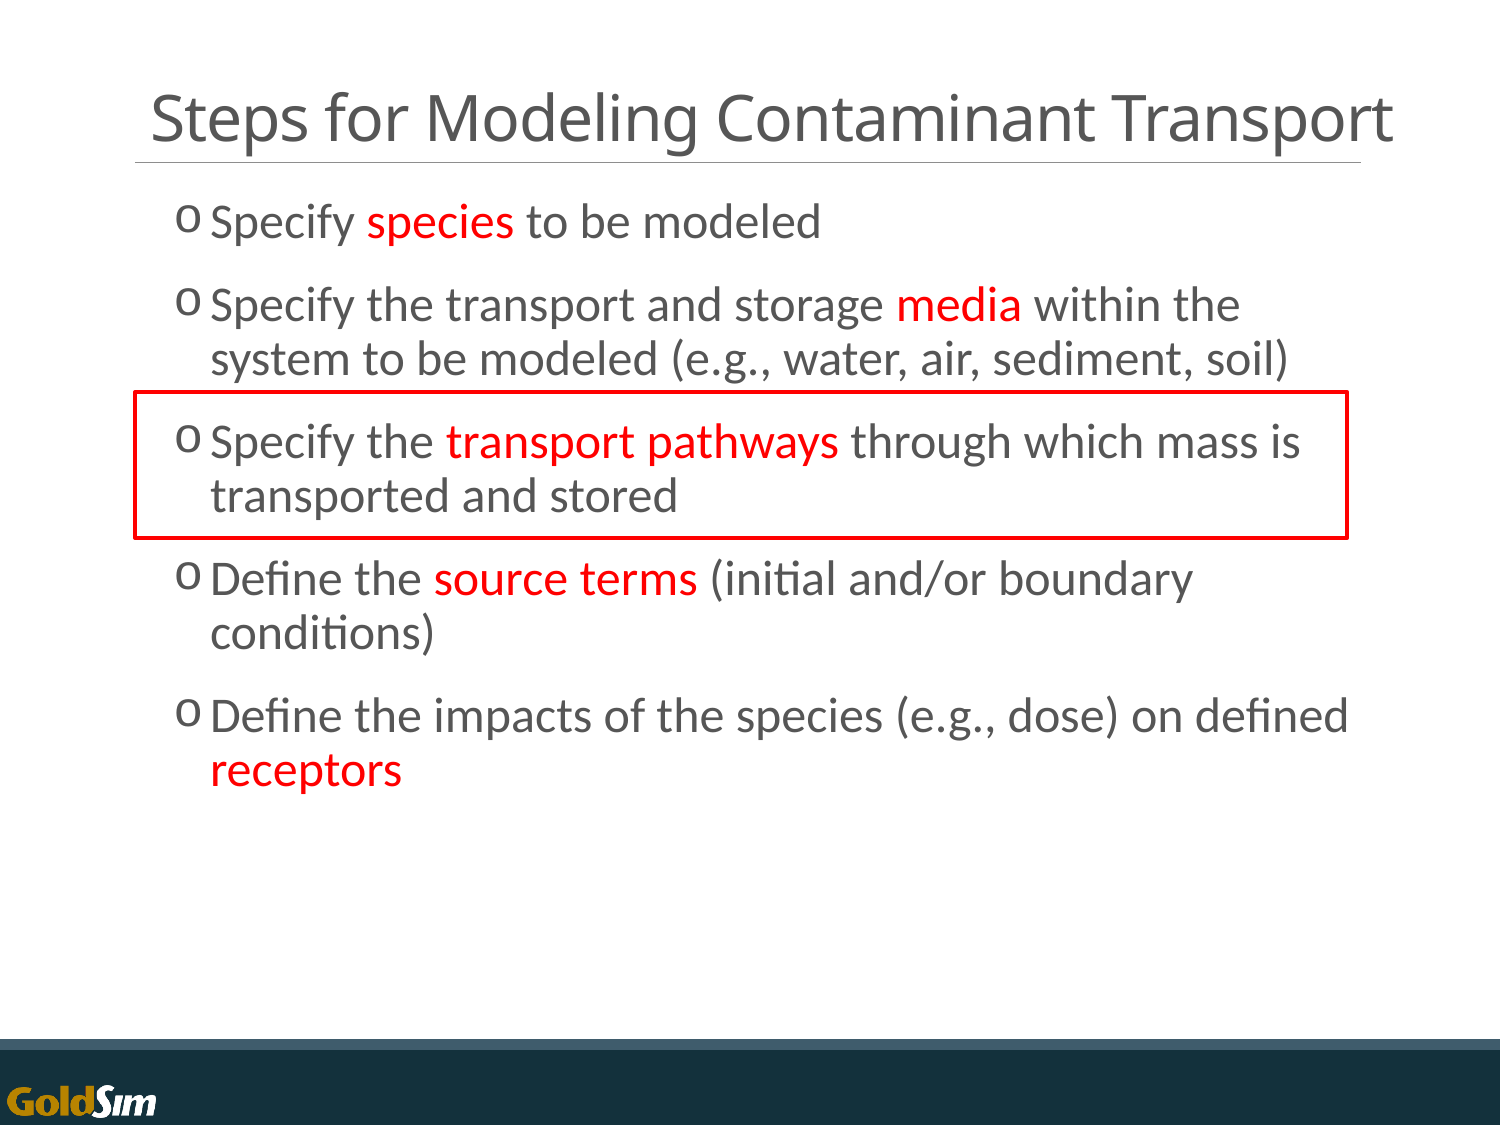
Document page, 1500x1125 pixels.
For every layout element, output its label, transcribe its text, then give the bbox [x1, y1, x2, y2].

text_box [134, 391, 1348, 539]
list Specify species to be modeled Specify the transport and storage media within the system to be modeled (e.g., water, air, sediment, soil) Specify the transport pathways through which mass is transported and stored Define the source terms (initial and/or boundary conditions) Define the impacts of the species (e.g., dose) on defined receptors [135, 187, 1373, 963]
title Steps for Modeling Contaminant Transport [135, 24, 1446, 163]
picture [7, 1085, 156, 1118]
